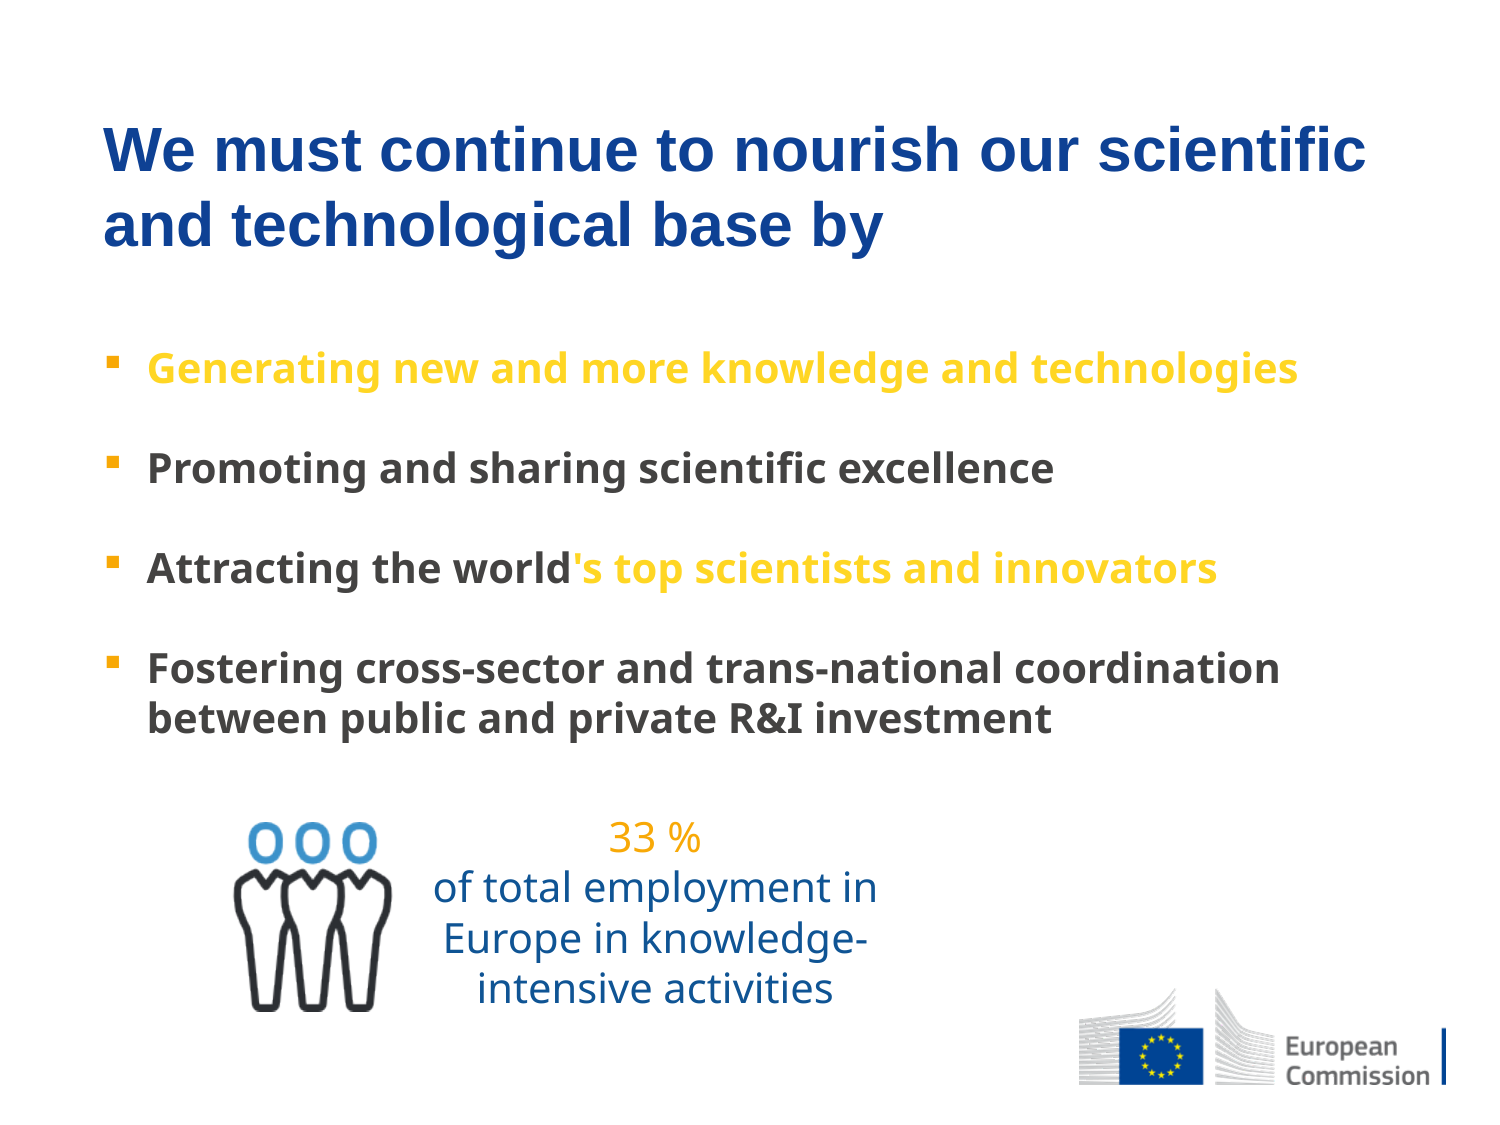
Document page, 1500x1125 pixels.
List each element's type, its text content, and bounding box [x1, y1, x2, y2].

picture [218, 822, 408, 1012]
list Generating new and more knowledge and technologies Promoting and sharing scientific excellence Attracting the world's top scientists and innovators Fostering cross-sector and trans-national coordination between public and private R&I investment [88, 334, 1400, 943]
picture [1078, 987, 1447, 1086]
text_box 33 % of total employment in Europe in knowledge- intensive activities [407, 803, 904, 1079]
title We must continue to nourish our scientific and technological base by [58, 101, 1500, 220]
